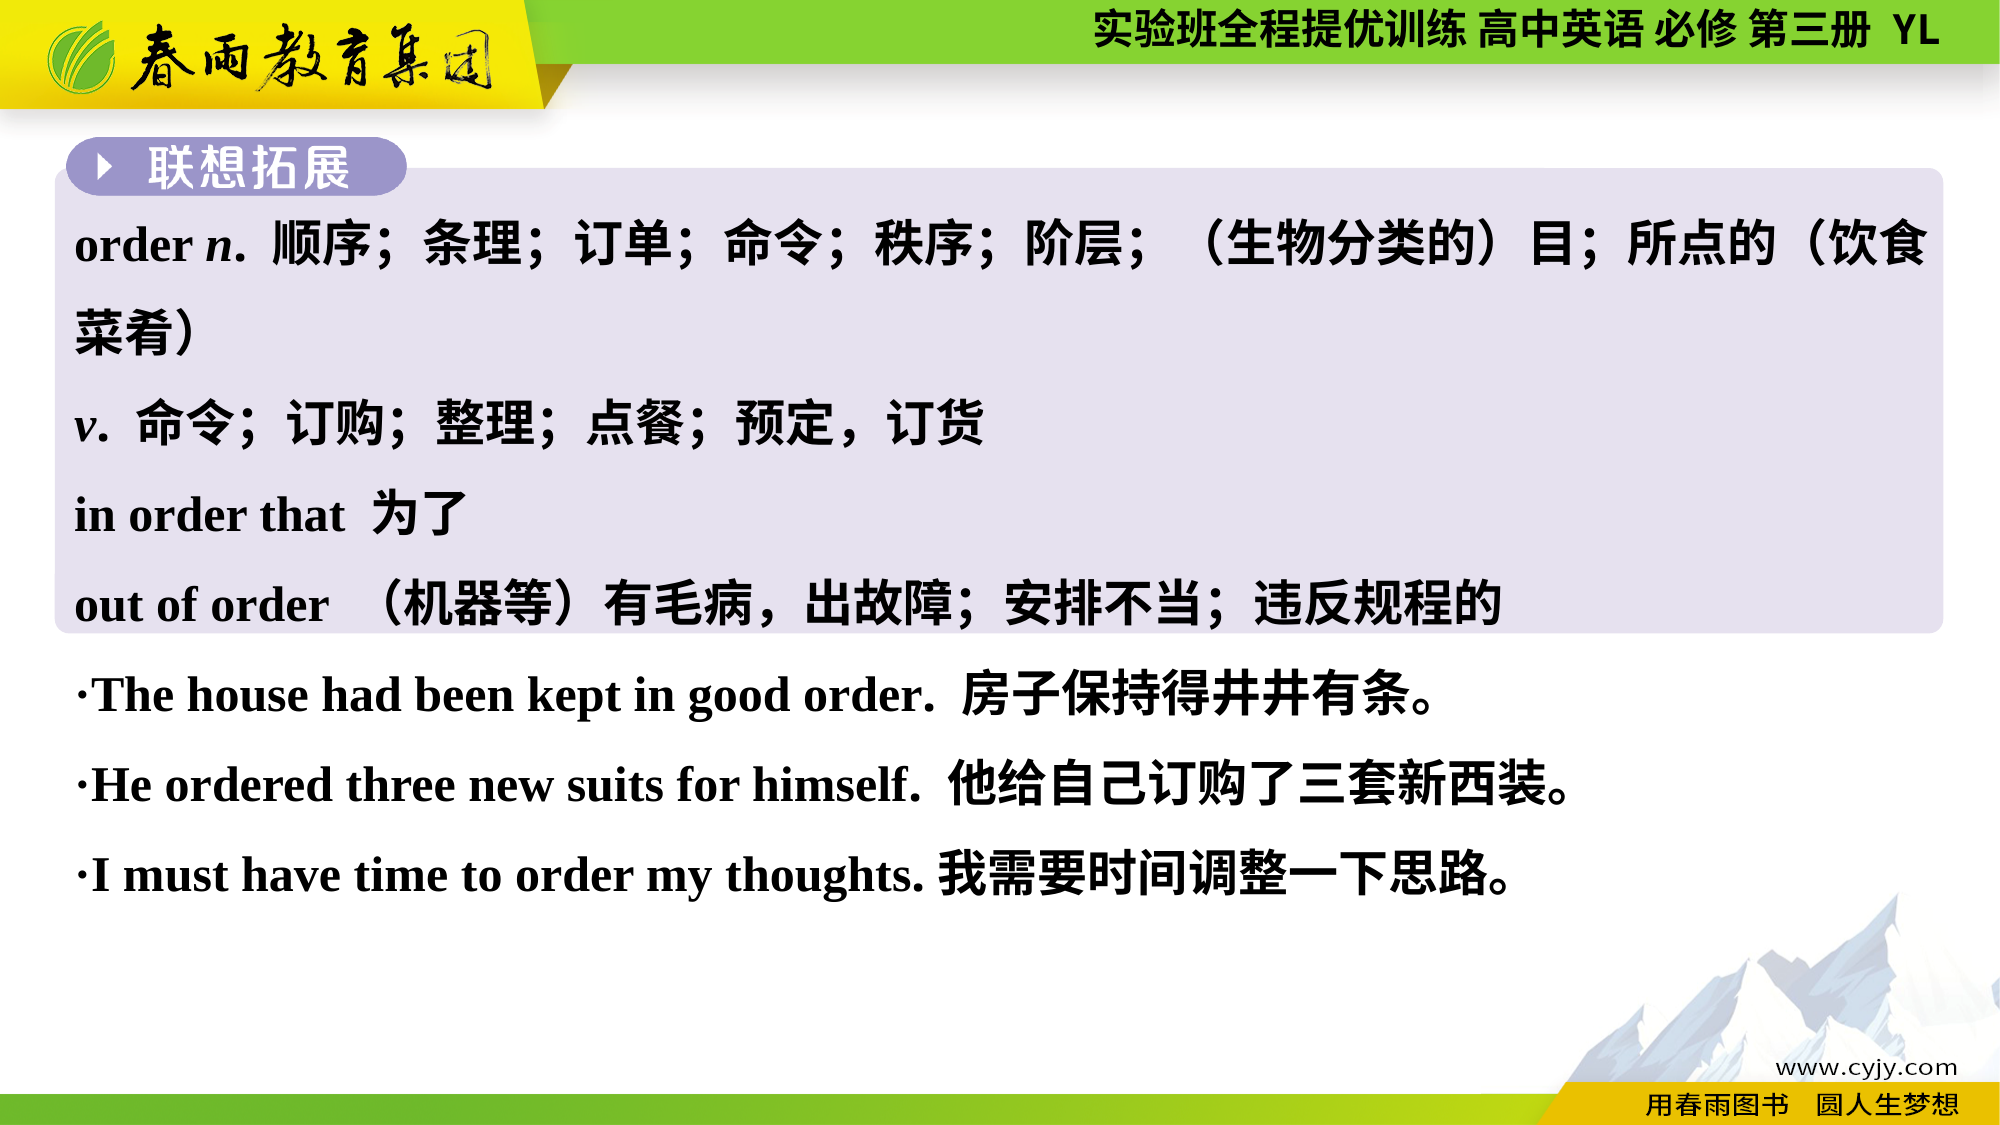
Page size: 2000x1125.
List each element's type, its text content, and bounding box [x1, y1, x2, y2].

list order n. 顺序；条理；订单；命令；秩序；阶层；（生物分类的）目；所点的（饮食菜肴） v. 命令；订购；整理；点餐；预定，订货 in order that 为了 out of order （机器等）有毛病，出故障；安排不当；违反规程的 ·The house had been kept in good order. 房子保持得井井有条。 ·He ordered three new suits for himself. 他给自己订购了三套新西装。 ·I must have time to order my thoughts.我需要时间调整一下思路。 [59, 174, 1944, 906]
picture [0, 0, 2000, 1125]
text_box [411, 167, 1941, 174]
text_box [54, 170, 61, 630]
